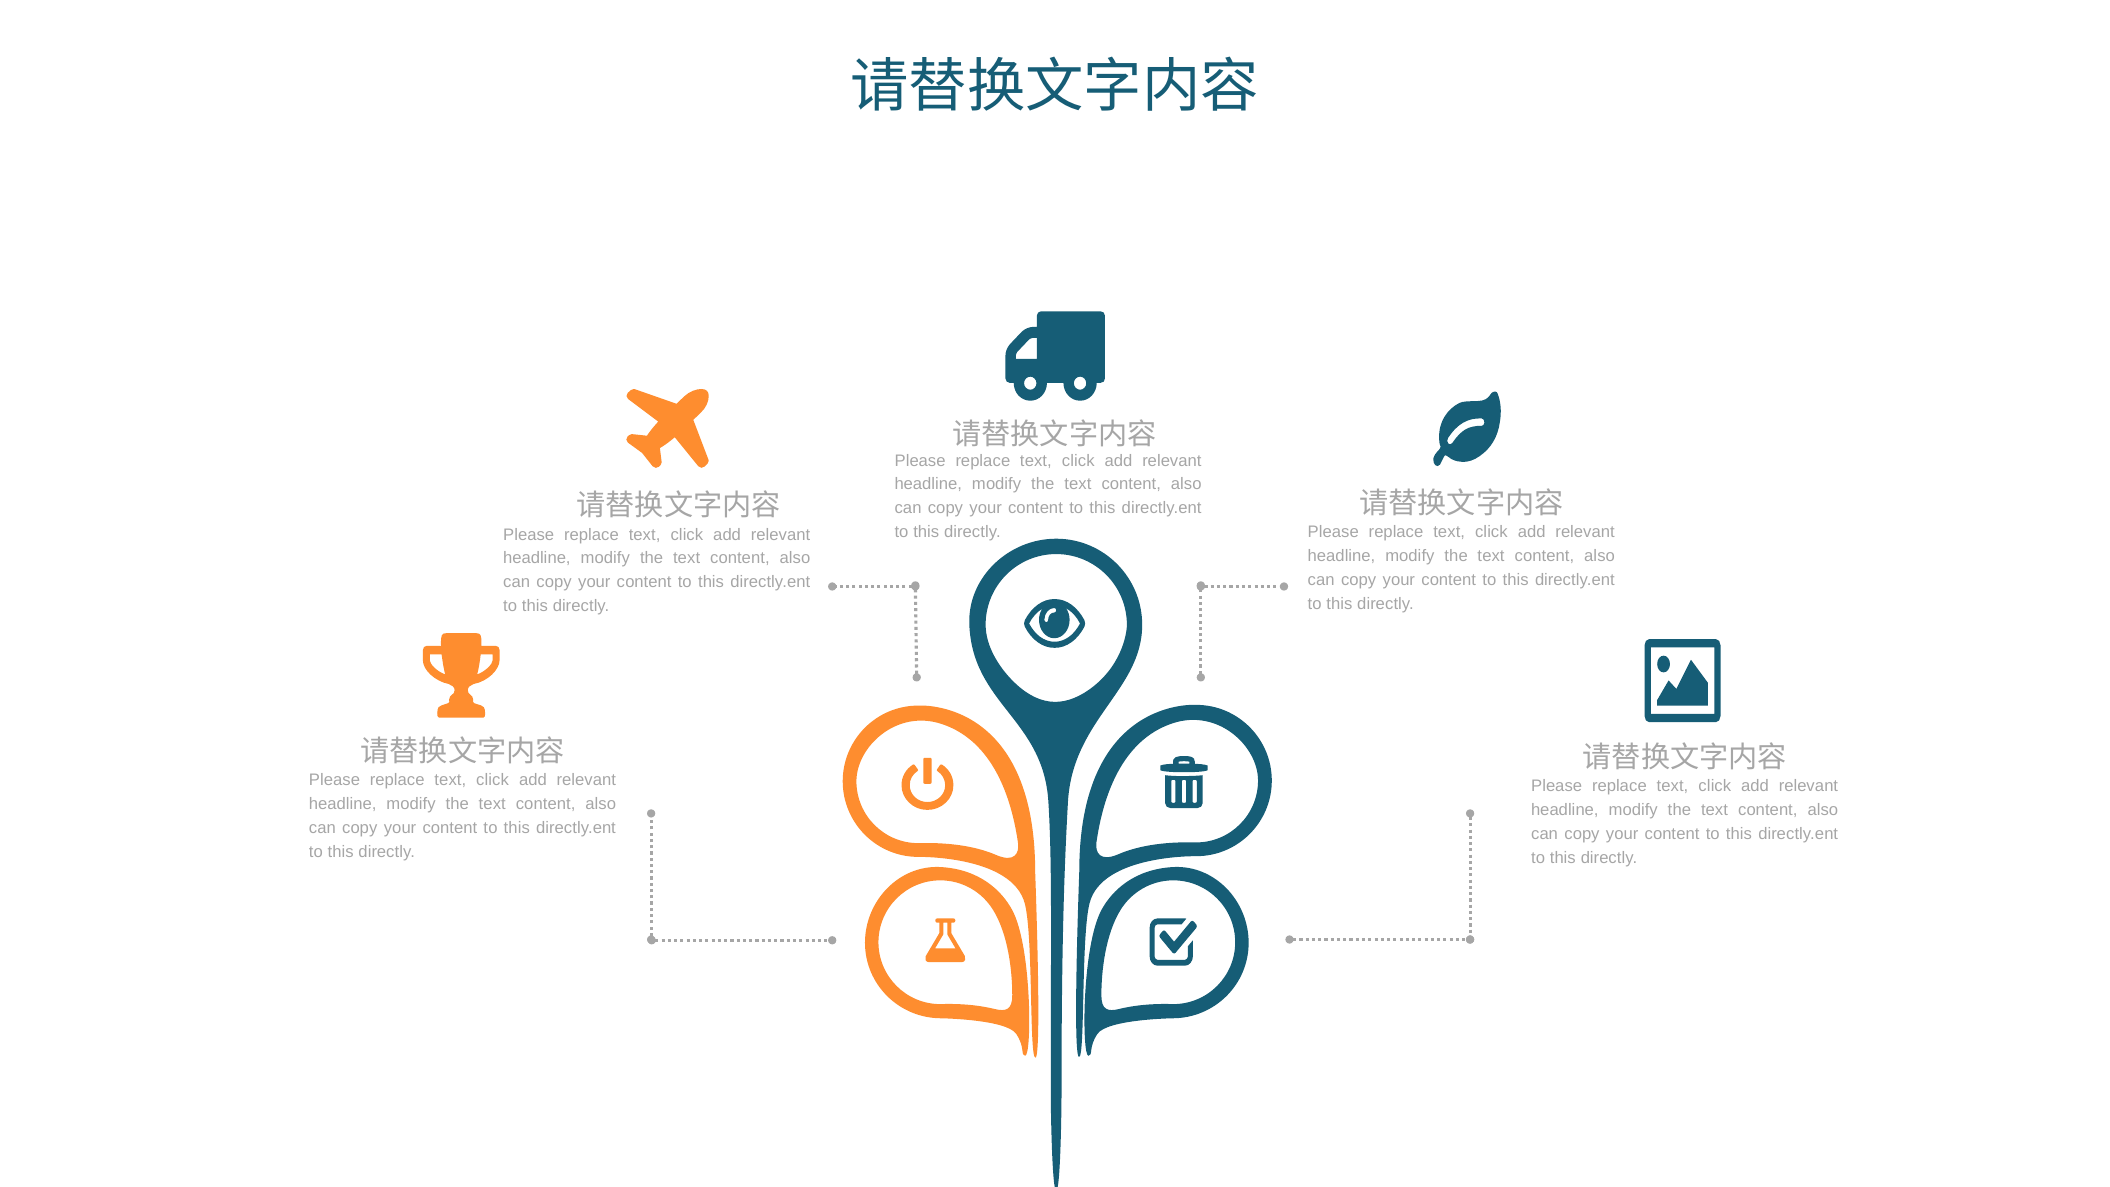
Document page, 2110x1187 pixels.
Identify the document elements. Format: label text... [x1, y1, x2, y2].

text_box [1433, 391, 1501, 467]
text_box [842, 697, 1043, 1060]
text_box Please replace text, click add relevant headline, modify the text content, also can copy your content to this directly.ent to this directly. [503, 519, 811, 616]
text_box [422, 633, 500, 718]
text_box 请替换文字内容 [360, 724, 566, 764]
text_box [1644, 639, 1721, 723]
text_box 请替换文字内容 [795, 26, 1314, 125]
text_box Please replace text, click add relevant headline, modify the text content, also can copy your content to this directly.ent to this directly. [1531, 771, 1839, 867]
text_box Please replace text, click add relevant headline, modify the text content, also can copy your content to this directly.ent to this directly. [894, 445, 1203, 542]
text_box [864, 864, 1032, 1056]
text_box 请替换文字内容 [952, 408, 1158, 445]
text_box Please replace text, click add relevant headline, modify the text content, also can copy your content to this directly.ent to this directly. [308, 764, 617, 861]
text_box [1005, 311, 1105, 401]
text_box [967, 538, 1143, 1187]
text_box 请替换文字内容 [576, 479, 782, 519]
text_box 请替换文字内容 [1582, 731, 1788, 771]
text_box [1072, 696, 1272, 1059]
text_box Please replace text, click add relevant headline, modify the text content, also can copy your content to this directly.ent to this directly. [1307, 517, 1616, 614]
text_box 请替换文字内容 [1359, 477, 1564, 517]
text_box [626, 388, 709, 468]
